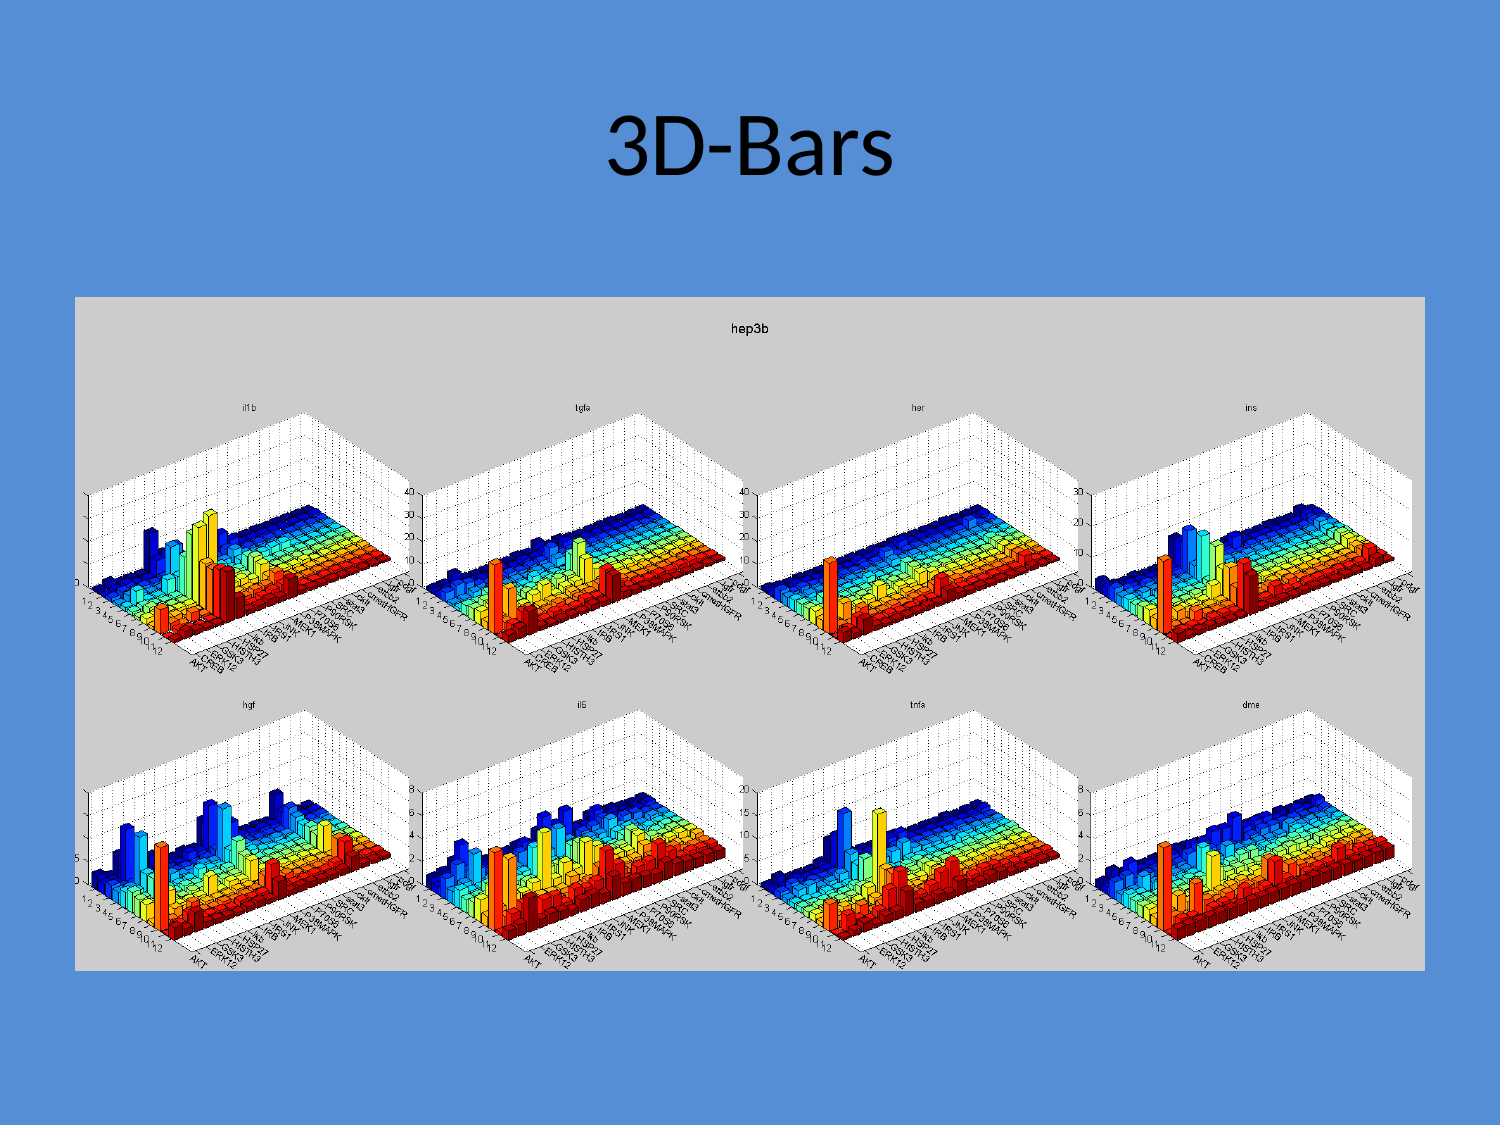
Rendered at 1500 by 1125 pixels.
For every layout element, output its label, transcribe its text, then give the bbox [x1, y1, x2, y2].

title 3D-Bars [75, 45, 1425, 233]
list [74, 296, 1426, 971]
